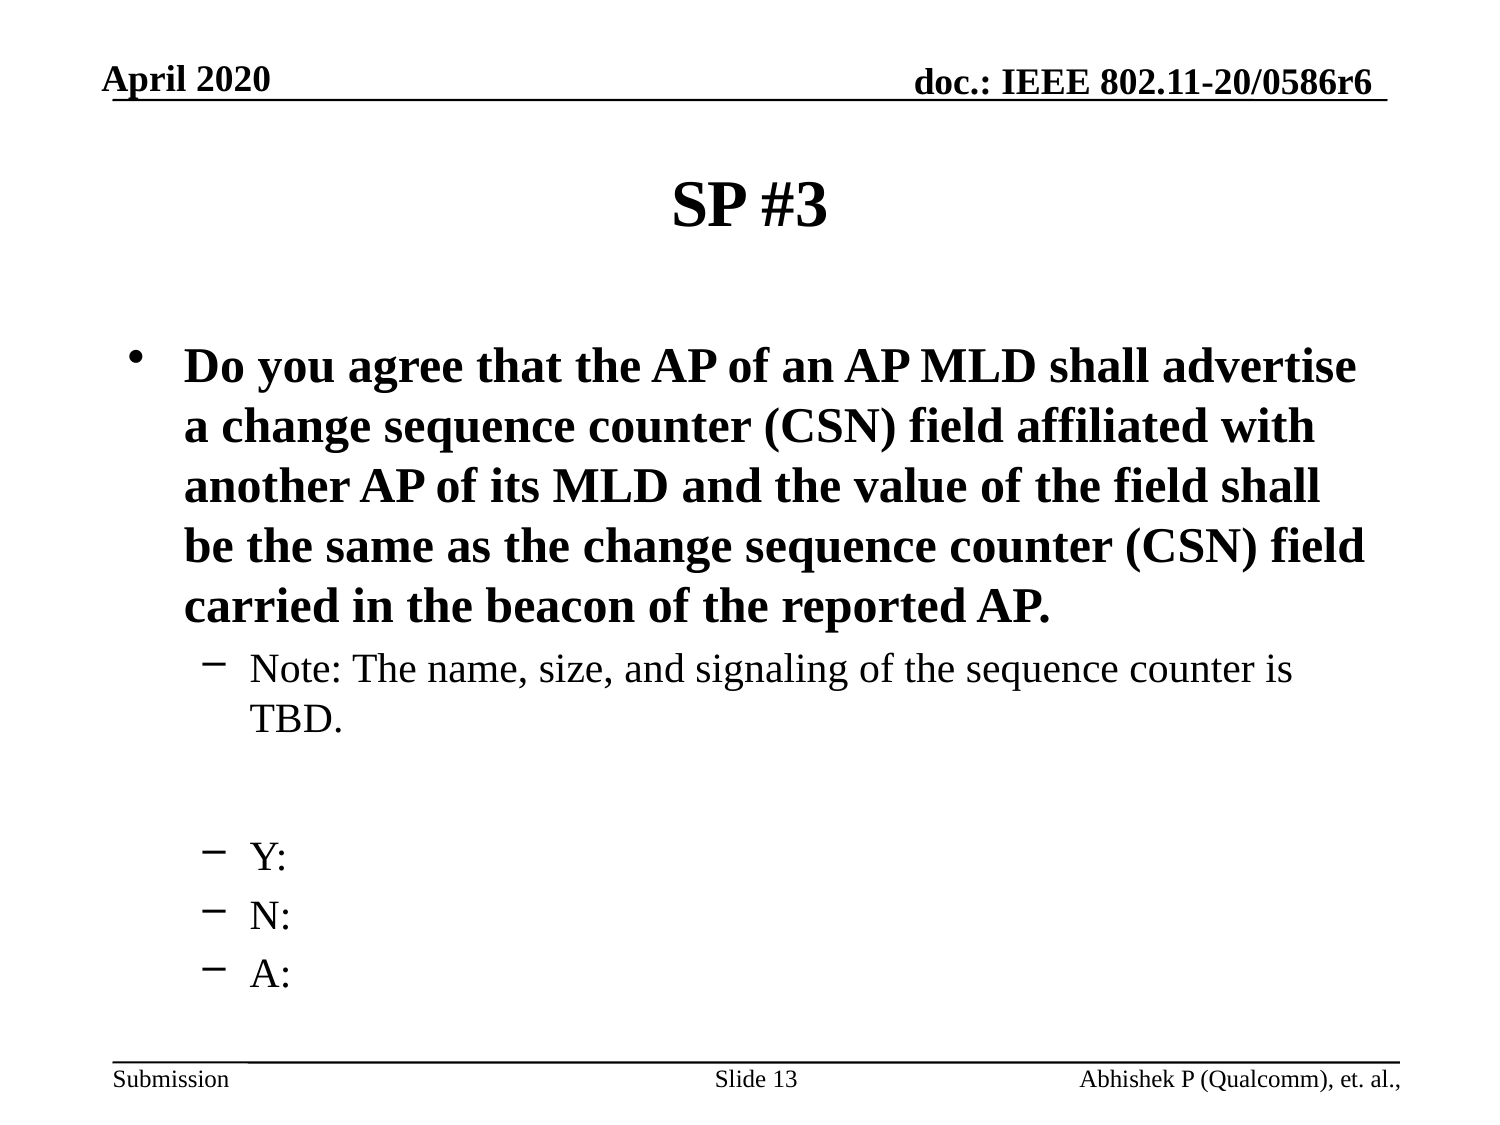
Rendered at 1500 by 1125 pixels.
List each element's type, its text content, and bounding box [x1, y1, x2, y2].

list Do you agree that the AP of an AP MLD shall advertise a change sequence counter (CSN) field affiliated with another AP of its MLD and the value of the field shall be the same as the change sequence counter (CSN) field carried in the beacon of the reported AP. Note: The name, size, and signaling of the sequence counter is TBD. Y: N: A: [112, 324, 1388, 1052]
slide_number Slide 13 [712, 1061, 801, 1093]
footer Abhishek P (Qualcomm), et. al., [949, 1061, 1402, 1093]
title SP #3 [112, 112, 1388, 288]
